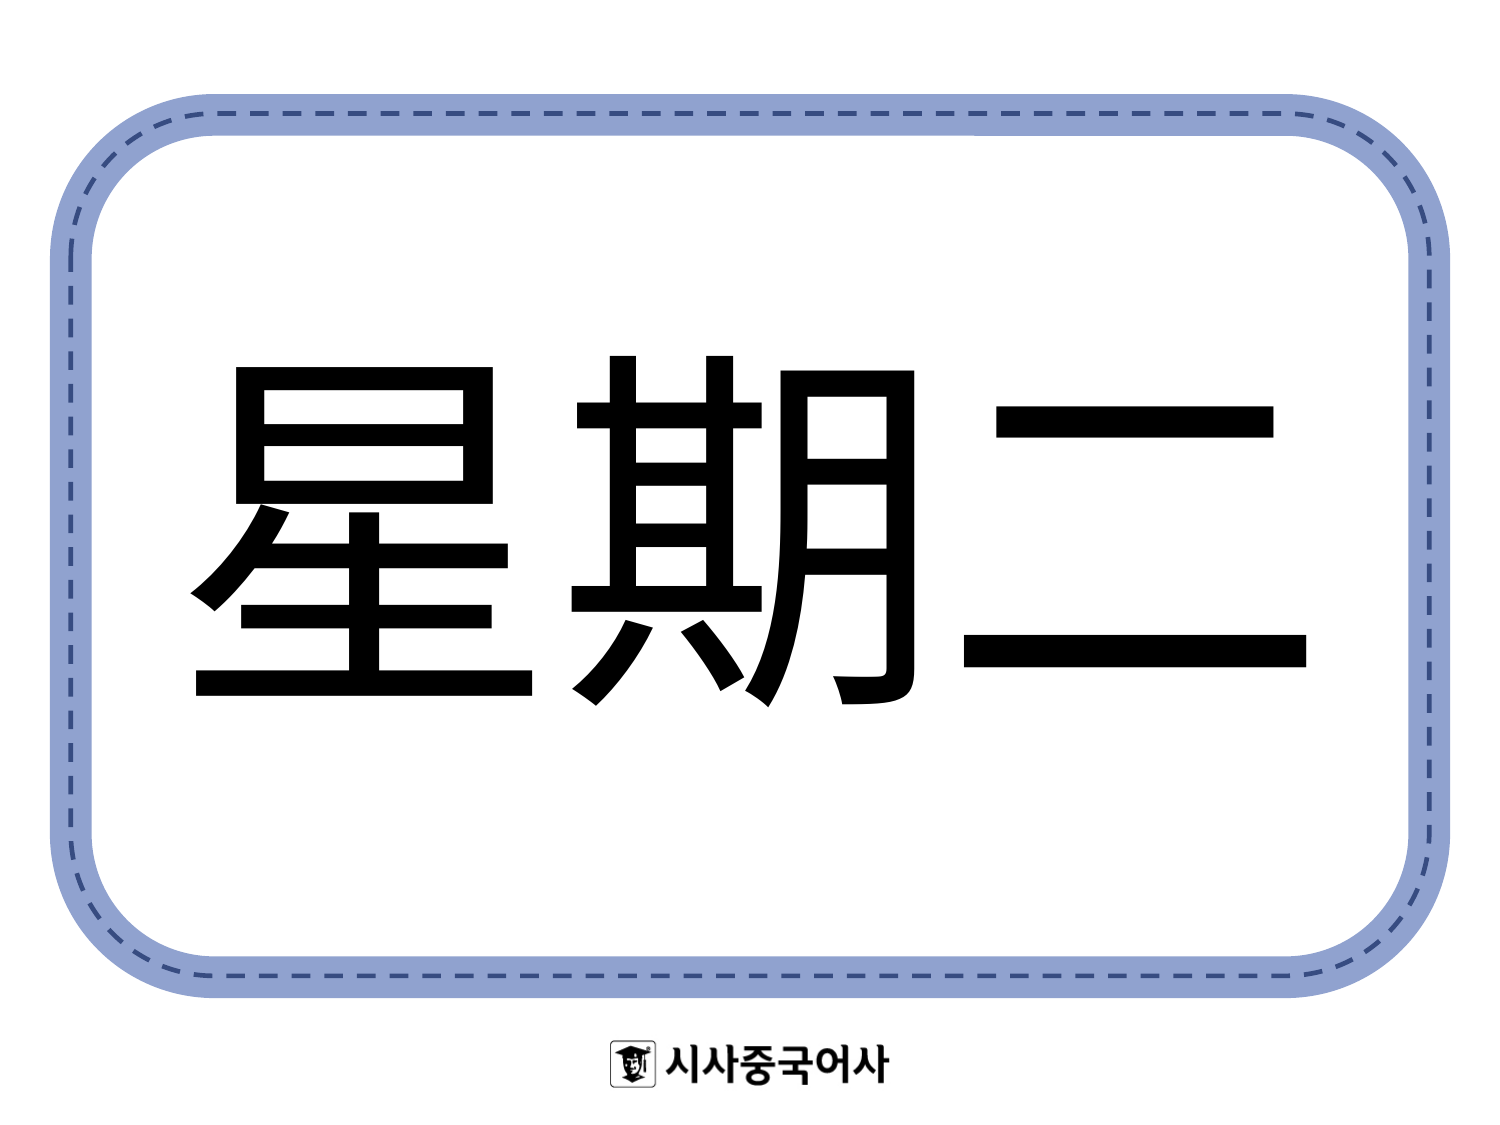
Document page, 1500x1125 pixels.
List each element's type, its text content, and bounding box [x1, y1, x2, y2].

picture [602, 1034, 898, 1094]
text_box 星期二 [145, 189, 1354, 853]
